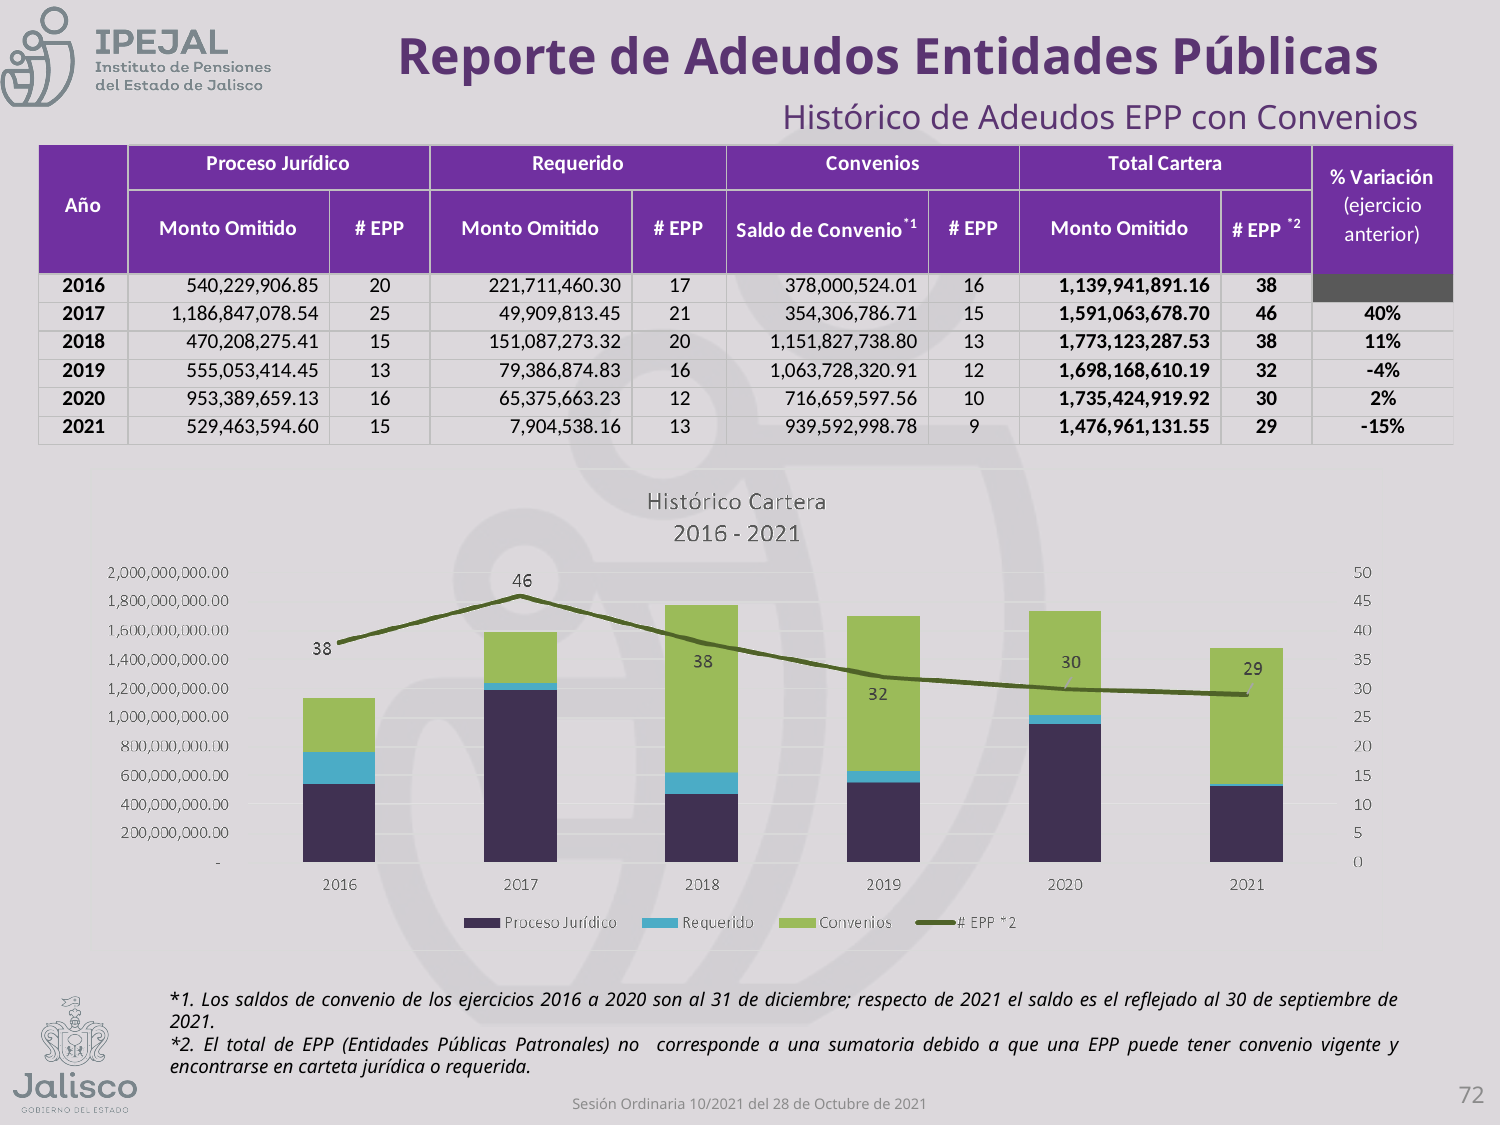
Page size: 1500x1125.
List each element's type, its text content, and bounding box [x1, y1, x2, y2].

text_box Reporte de Adeudos Entidades Públicas [277, 23, 1500, 149]
footer Sesión Ordinaria 10/2021 del 28 de Octubre de 2021 [472, 1086, 1028, 1125]
text_box Histórico de Adeudos EPP con Convenios [767, 88, 1435, 143]
text_box *1. Los saldos de convenio de los ejercicios 2016 a 2020 son al 31 de diciembre; respecto de 2021 el saldo es el reflejado al 30 de septiembre de 2021. *2. El total de EPP (Entidades Públicas Patronales) no corresponde a una sumatoria debido a que una EPP puede tener convenio vigente y encontrarse en carteta jurídica o requerida. [155, 980, 1412, 1086]
picture [0, 6, 271, 107]
picture [37, 144, 1455, 446]
picture [0, 988, 166, 1125]
picture [89, 468, 1383, 951]
slide_number 72 [1411, 1066, 1500, 1125]
